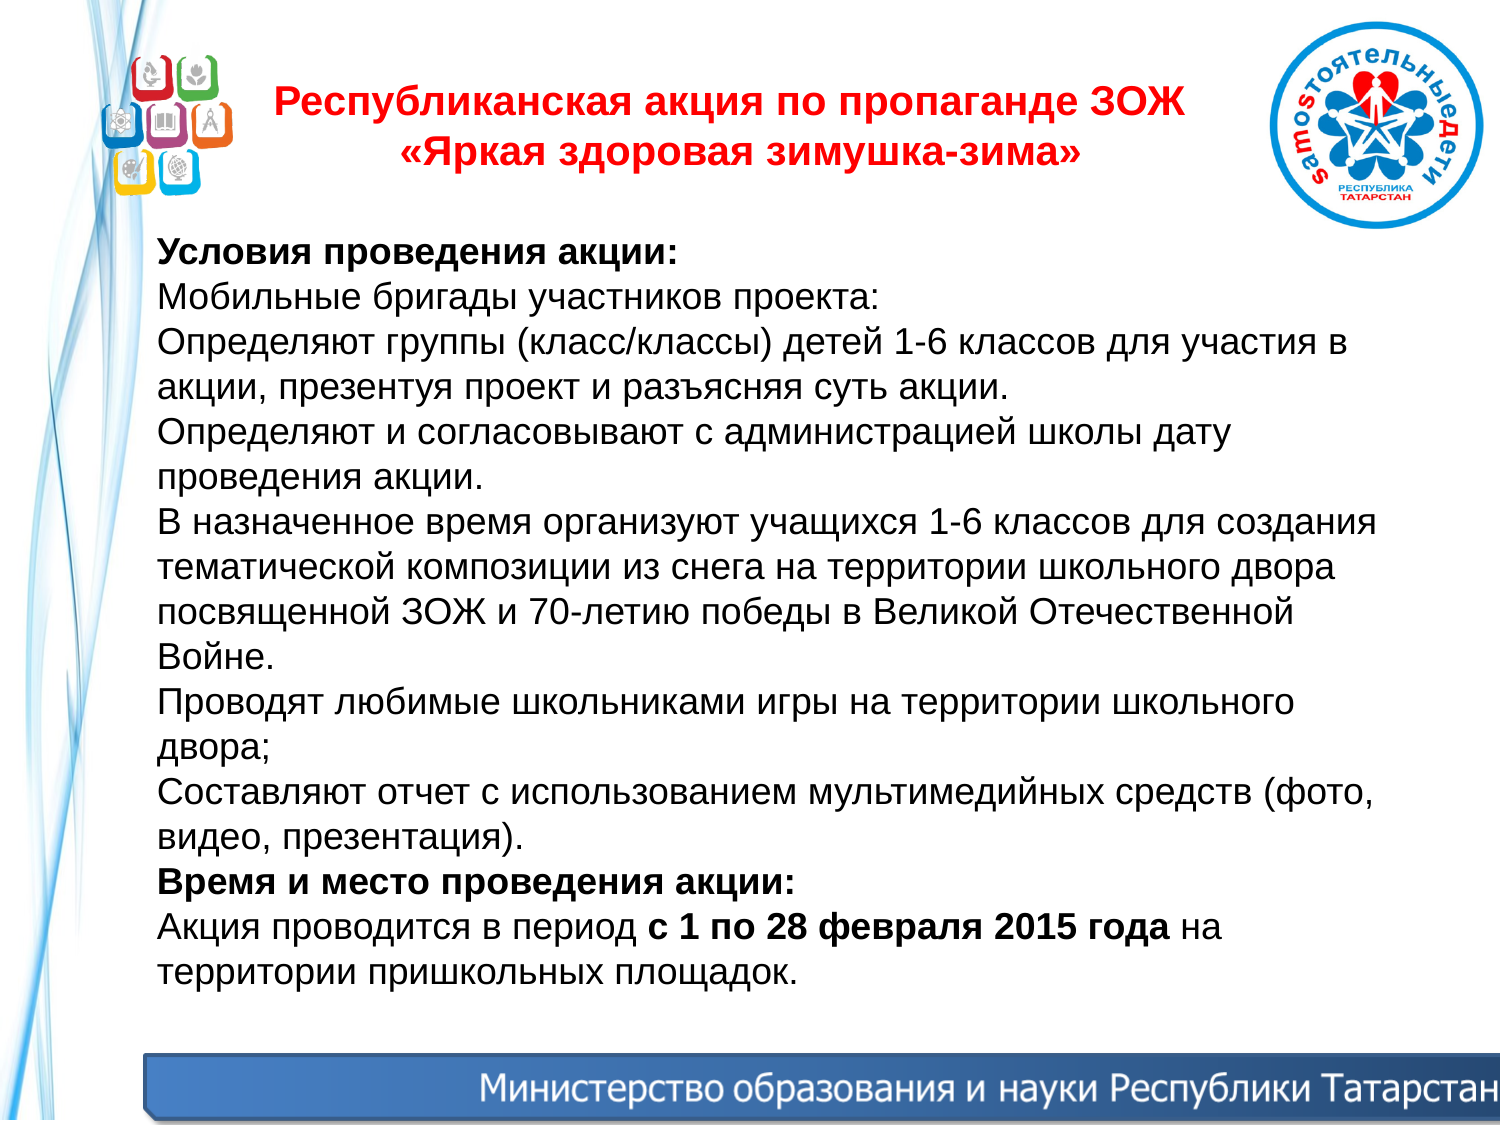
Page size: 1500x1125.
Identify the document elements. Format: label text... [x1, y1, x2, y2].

text_box Условия проведения акции: Мобильные бригады участников проекта: Определяют группы (класс/классы) детей 1-6 классов для участия в акции, презентуя проект и разъясняя суть акции. Определяют и согласовывают с администрацией школы дату проведения акции. В назначенное время организуют учащихся 1-6 классов для создания тематической композиции из снега на территории школьного двора посвященной ЗОЖ и 70-летию победы в Великой Отечественной Войне. Проводят любимые школьниками игры на территории школьного двора; Составляют отчет с использованием мультимедийных средств (фото, видео, презентация). Время и место проведения акции: Акция проводится в период с 1 по 28 февраля 2015 года на территории пришкольных площадок. [234, 219, 1430, 1000]
text_box Республиканская акция по пропаганде ЗОЖ «Яркая здоровая зимушка-зима» [237, 66, 1244, 181]
picture [1249, 4, 1498, 245]
picture [0, 0, 1500, 1125]
